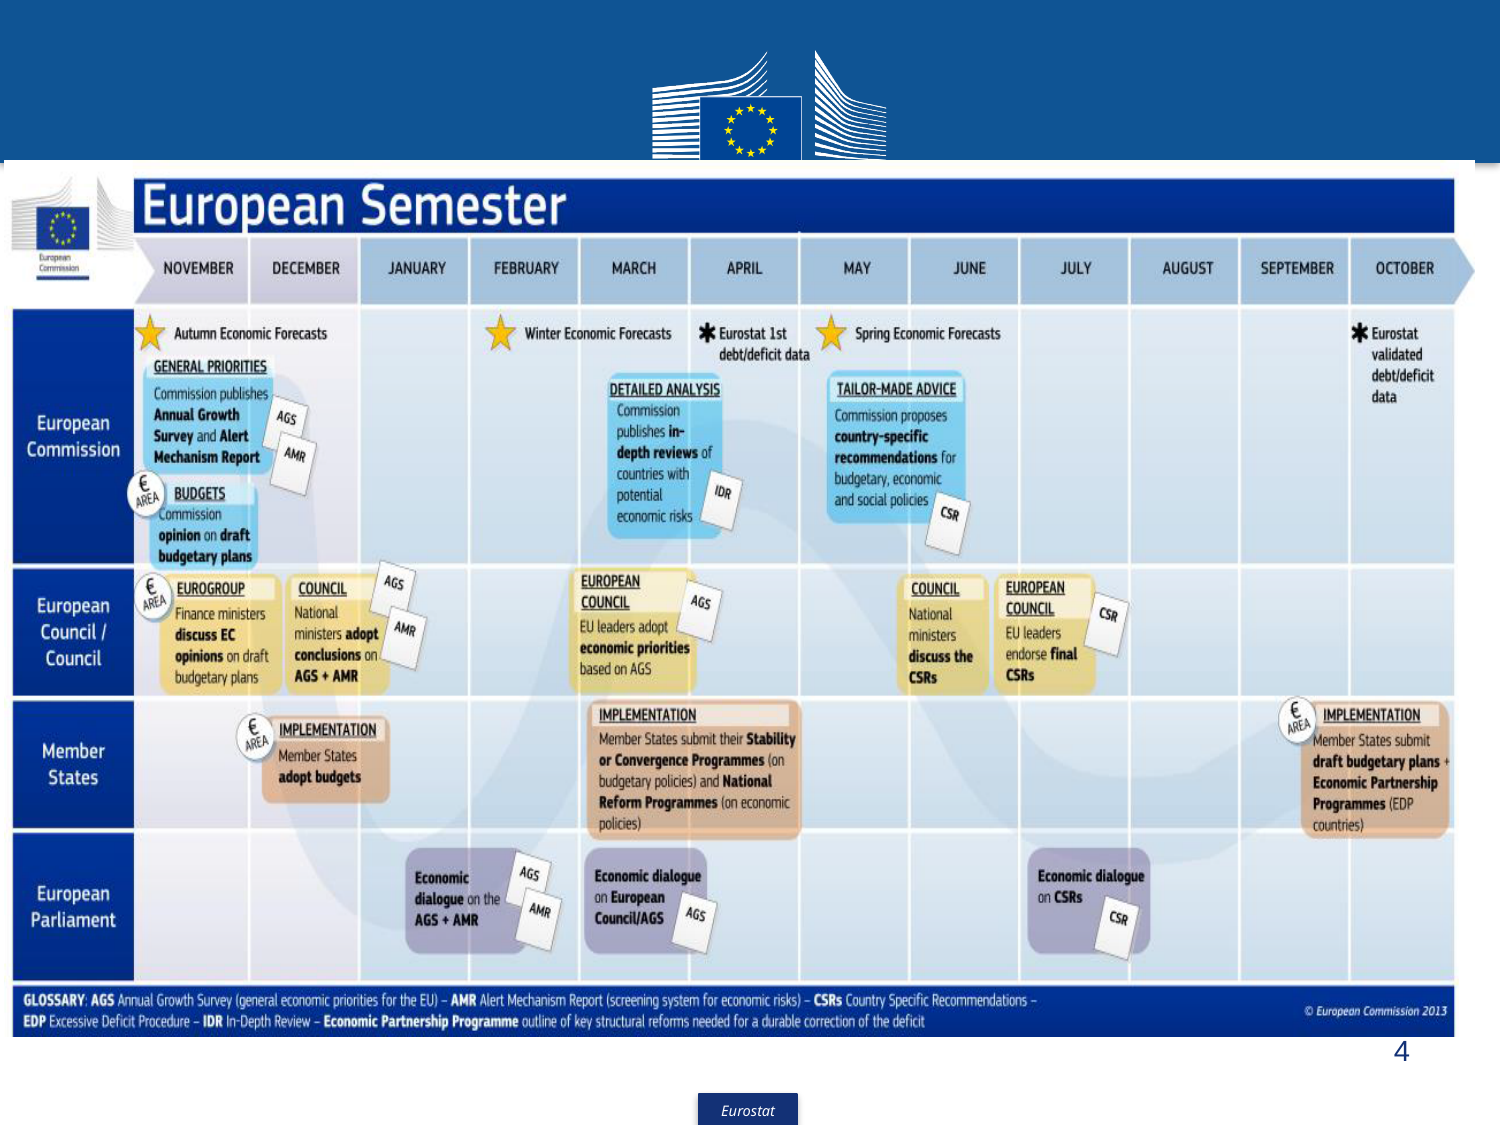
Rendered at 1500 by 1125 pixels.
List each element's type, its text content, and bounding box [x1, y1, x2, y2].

picture [3, 160, 1475, 1037]
slide_number 4 [1074, 1047, 1426, 1103]
